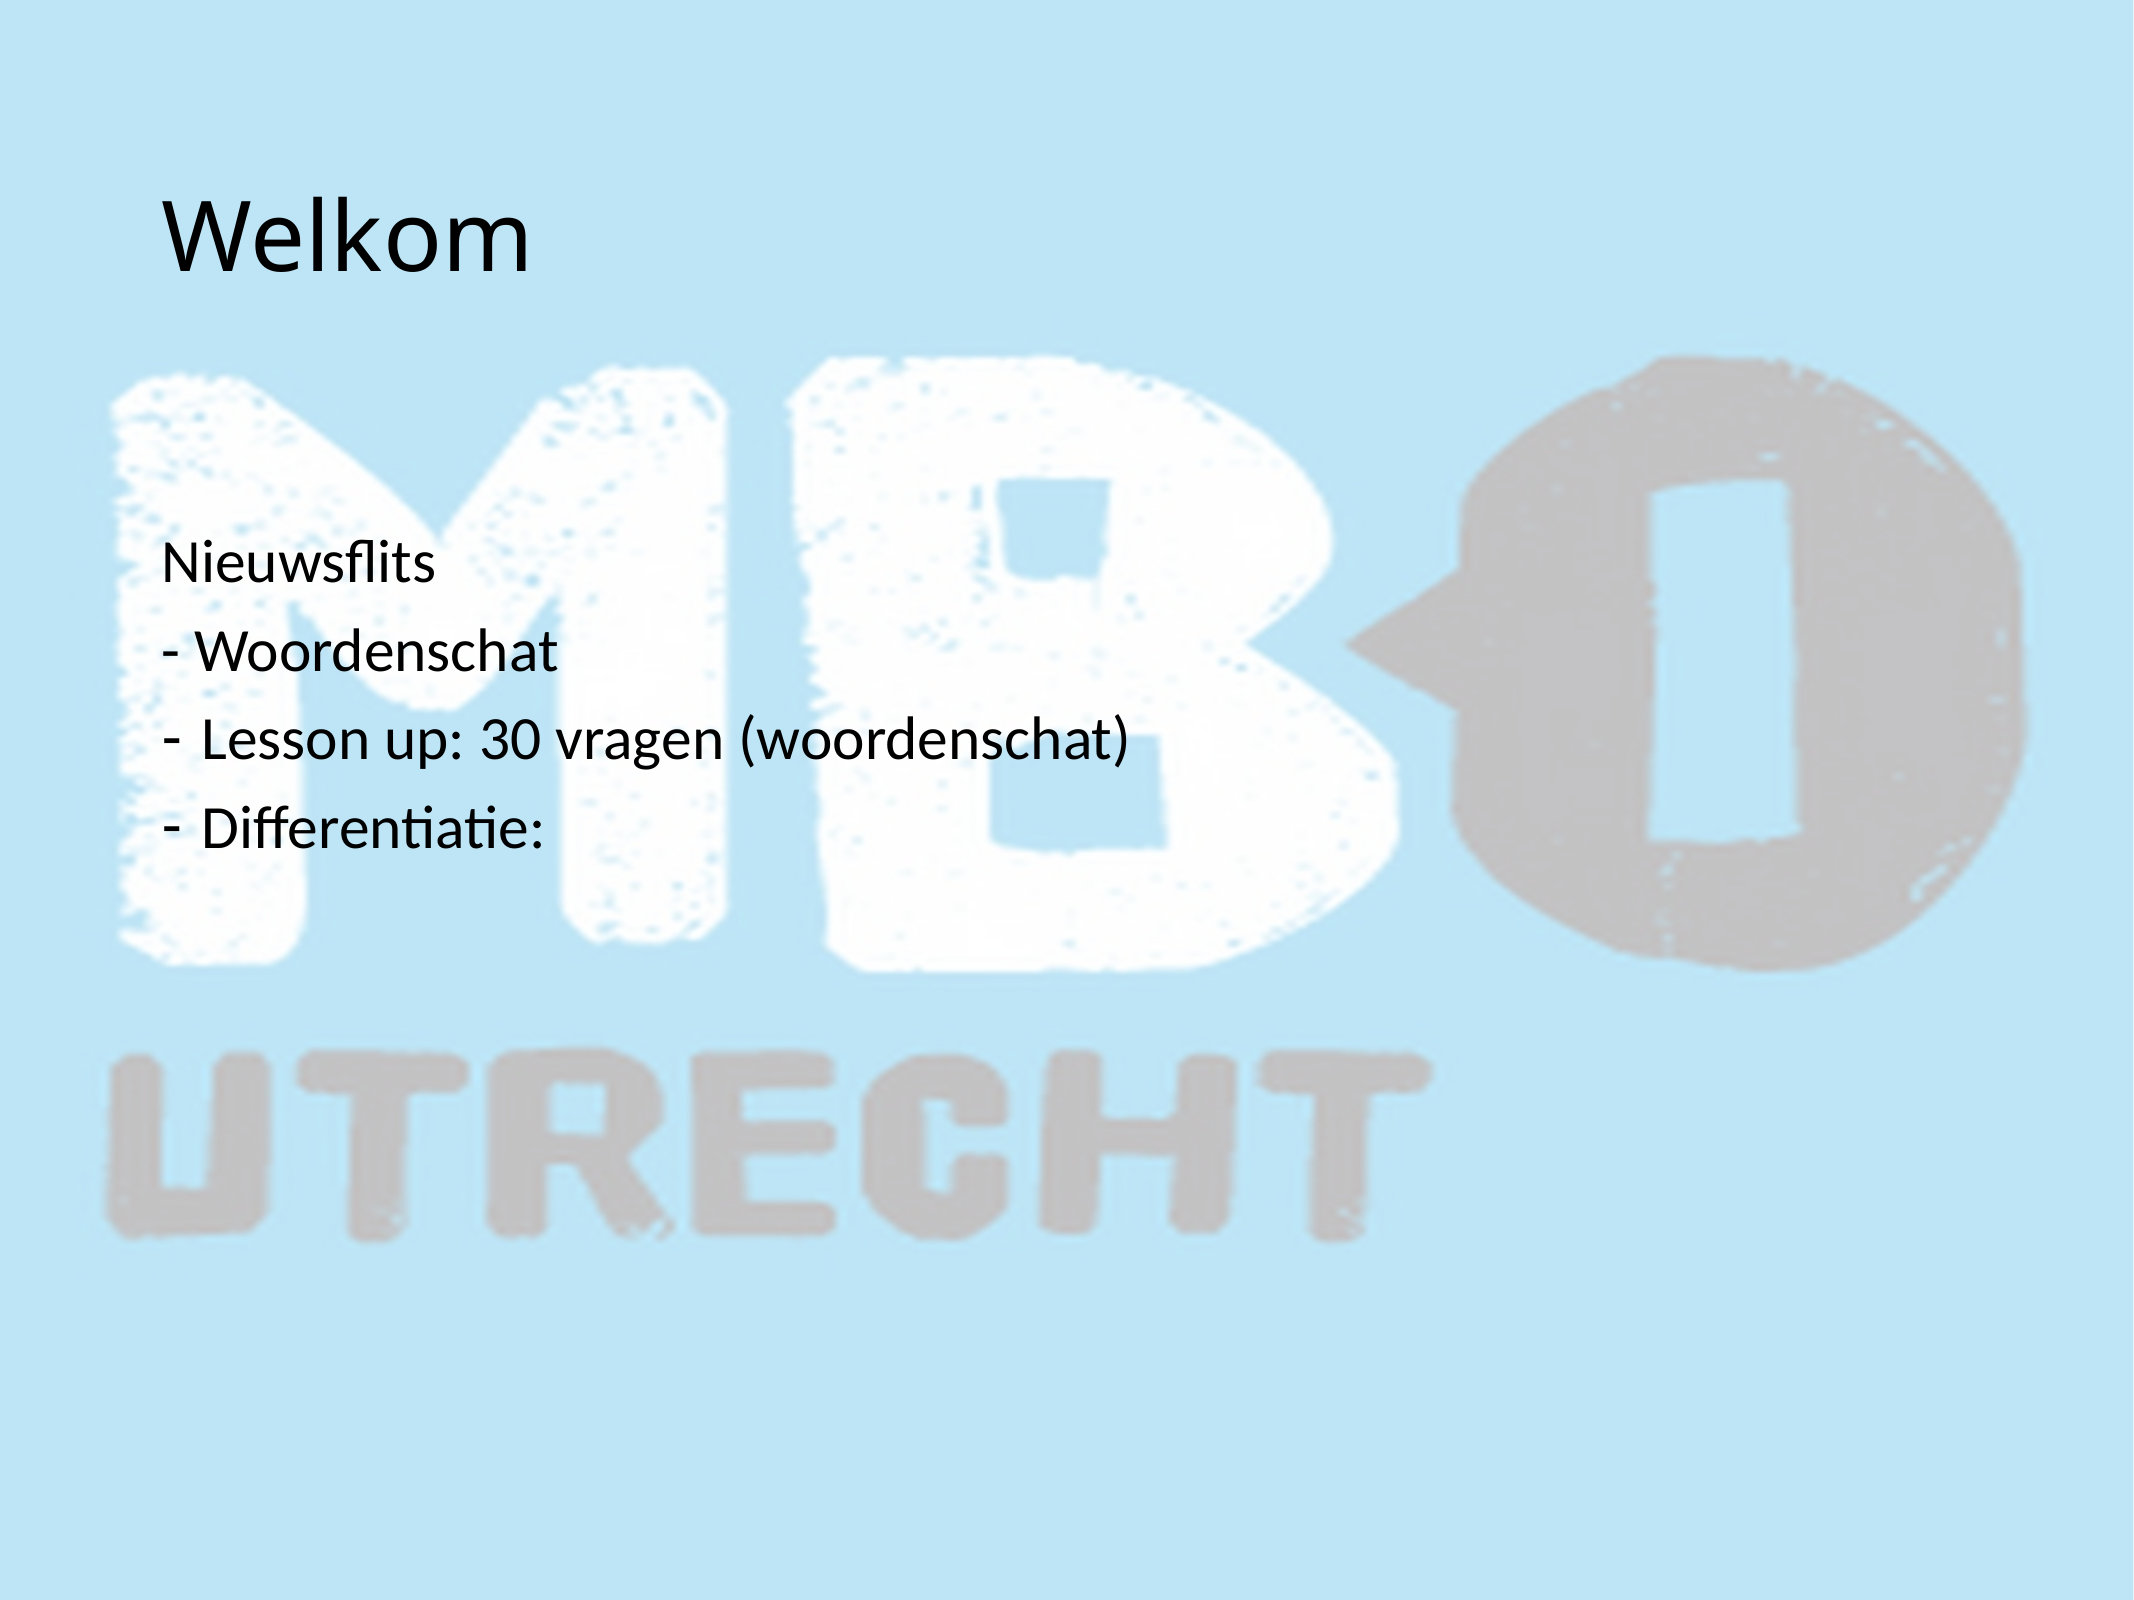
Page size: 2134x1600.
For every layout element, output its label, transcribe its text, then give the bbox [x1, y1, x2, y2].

list Nieuwsflits - Woordenschat Lesson up: 30 vragen (woordenschat) Differentiatie: [146, 425, 1987, 1442]
title Welkom [146, 85, 1987, 395]
